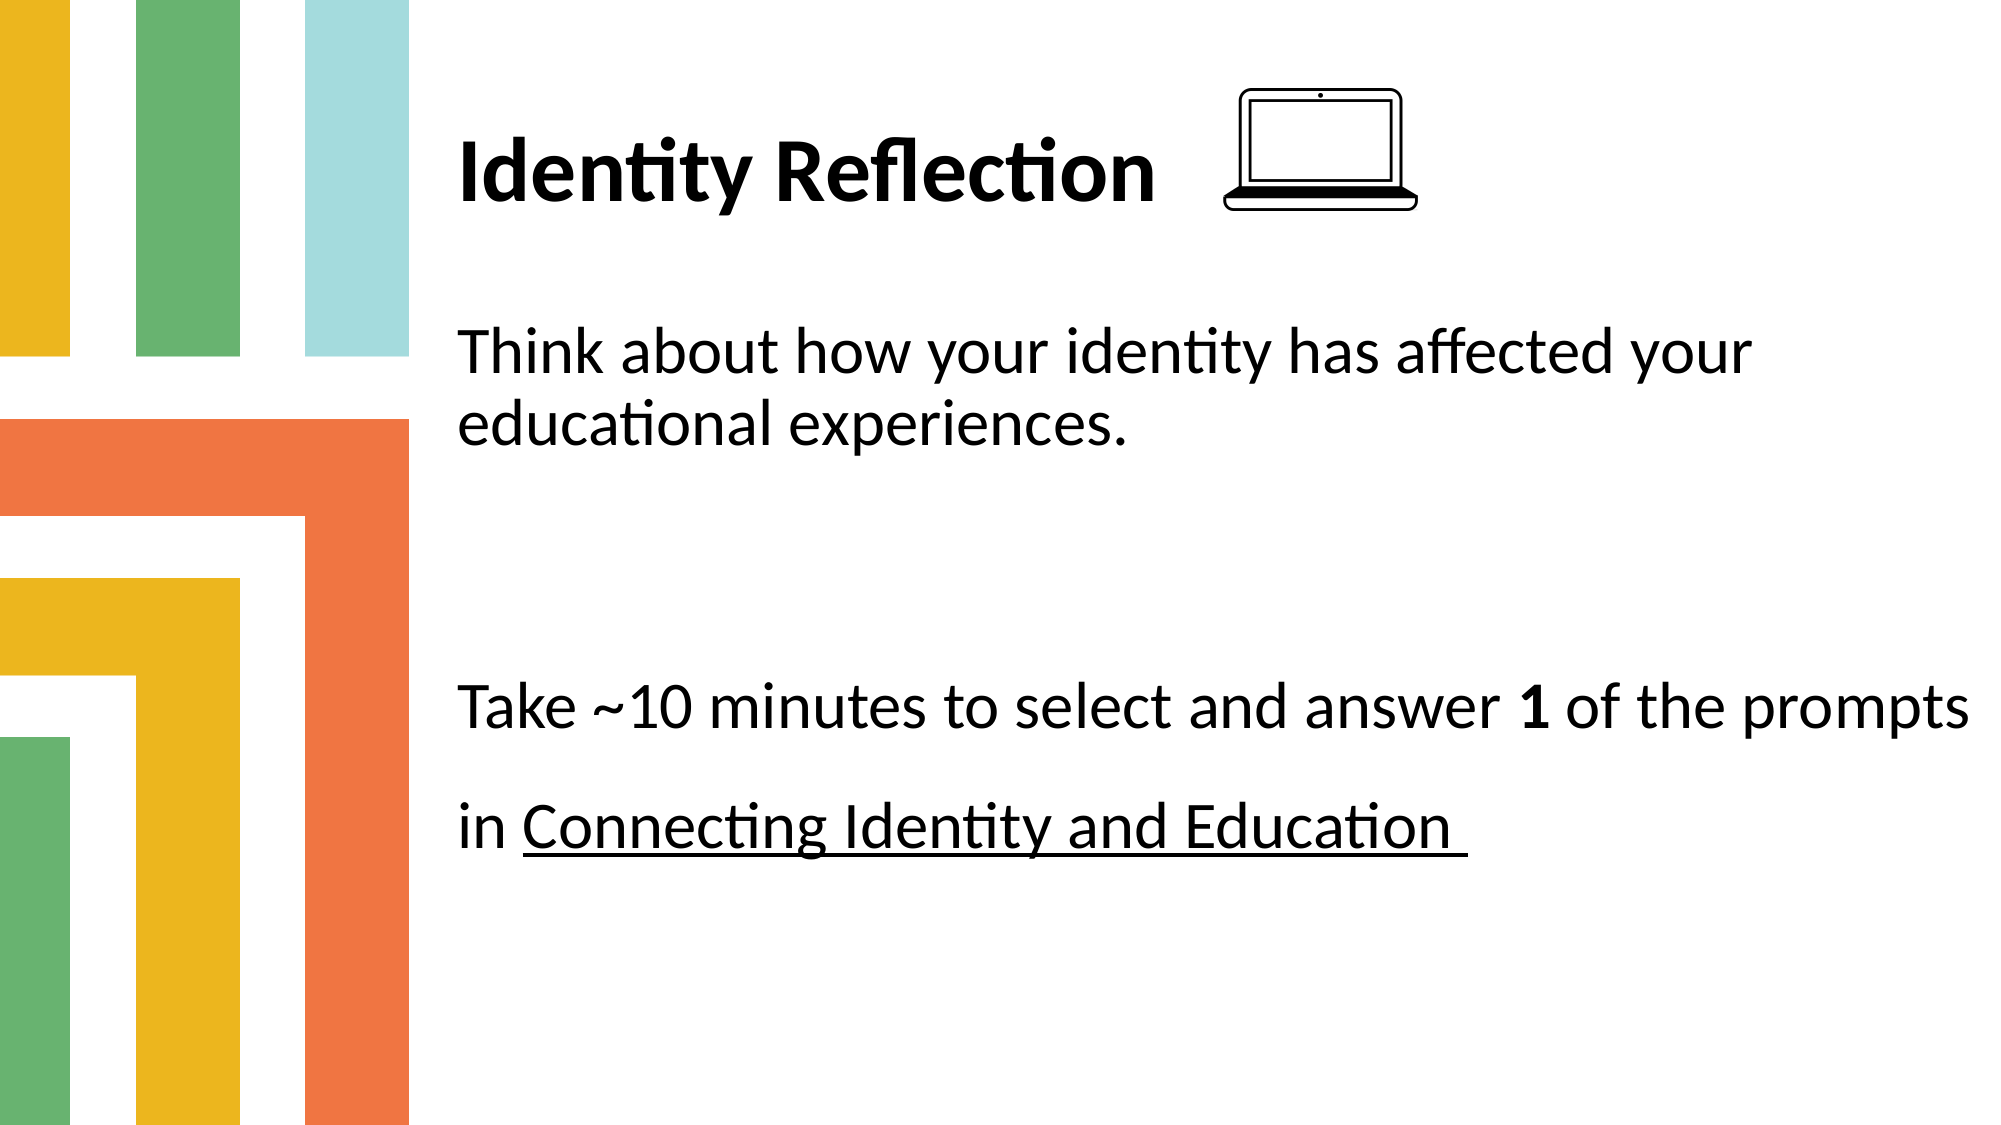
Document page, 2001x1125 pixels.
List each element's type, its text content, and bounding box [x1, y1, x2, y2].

title Identity Reflection [442, 62, 2000, 281]
picture [0, 0, 411, 1125]
picture [1223, 87, 1418, 211]
list Think about how your identity has affected your educational experiences. Take ~10 minutes to select and answer 1 of the prompts in Connecting Identity and Education [442, 308, 2000, 1092]
